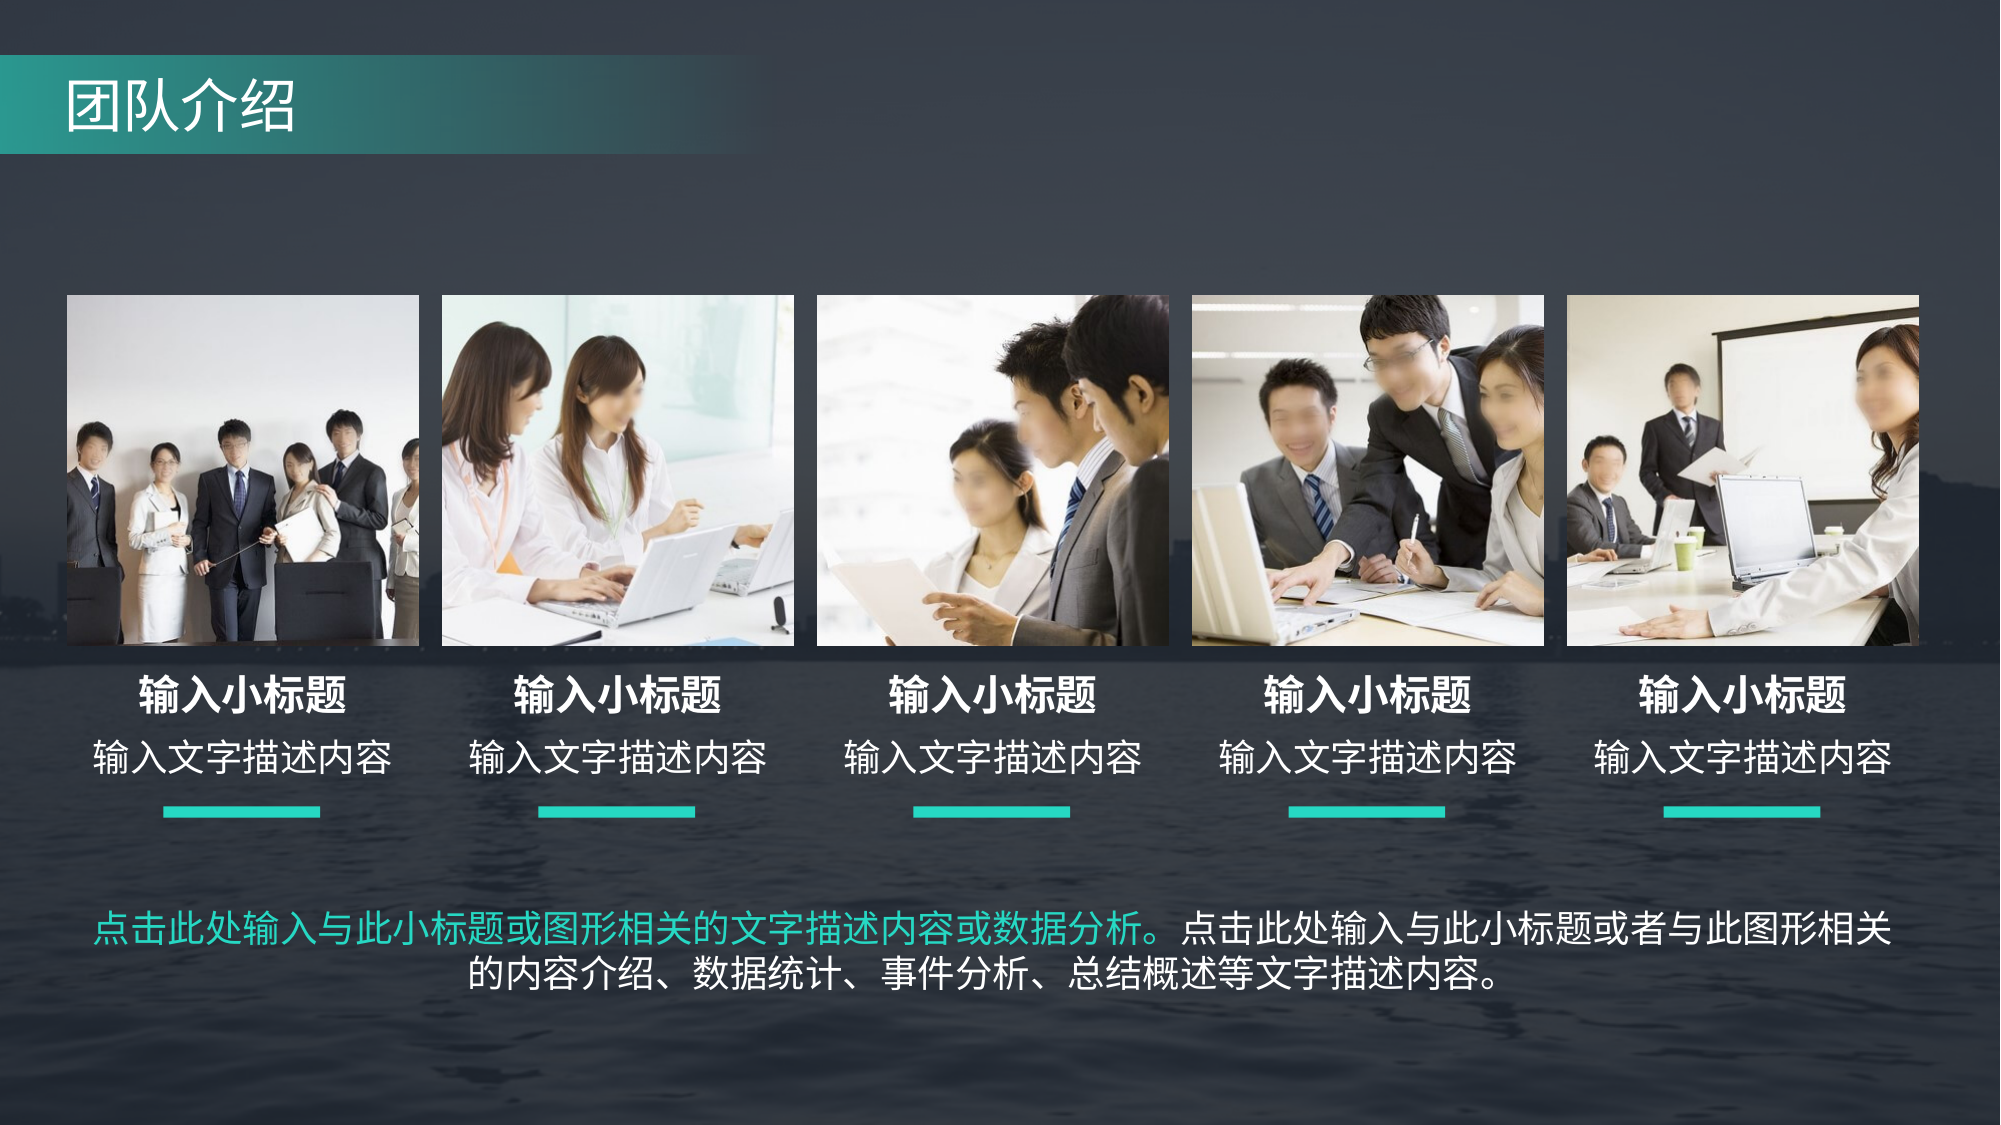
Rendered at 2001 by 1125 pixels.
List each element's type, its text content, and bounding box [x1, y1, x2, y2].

text_box 点击此处输入与此小标题或图形相关的文字描述内容或数据分析。点击此处输入与此小标题或者与此图形相关的内容介绍、数据统计、事件分析、总结概述等文字描述内容。 [67, 897, 1919, 1003]
picture [817, 295, 1169, 646]
text_box [537, 805, 696, 819]
text_box 输入文字描述内容 [817, 726, 1169, 787]
picture [1192, 295, 1544, 646]
text_box 输入小标题 [442, 661, 794, 726]
text_box 输入文字描述内容 [1567, 726, 1919, 787]
text_box [1663, 805, 1821, 819]
text_box 输入小标题 [817, 661, 1169, 726]
text_box 输入文字描述内容 [1192, 726, 1544, 787]
text_box 输入文字描述内容 [442, 726, 794, 787]
text_box 输入小标题 [1192, 661, 1544, 726]
picture [1567, 295, 1919, 646]
text_box [1287, 805, 1446, 819]
picture [67, 295, 419, 646]
text_box 输入小标题 [1567, 661, 1919, 726]
text_box [162, 805, 321, 819]
text_box [912, 805, 1071, 819]
picture [442, 295, 794, 646]
title 团队介绍 [47, 61, 314, 148]
text_box 输入文字描述内容 [67, 726, 419, 787]
text_box 输入小标题 [67, 661, 419, 726]
